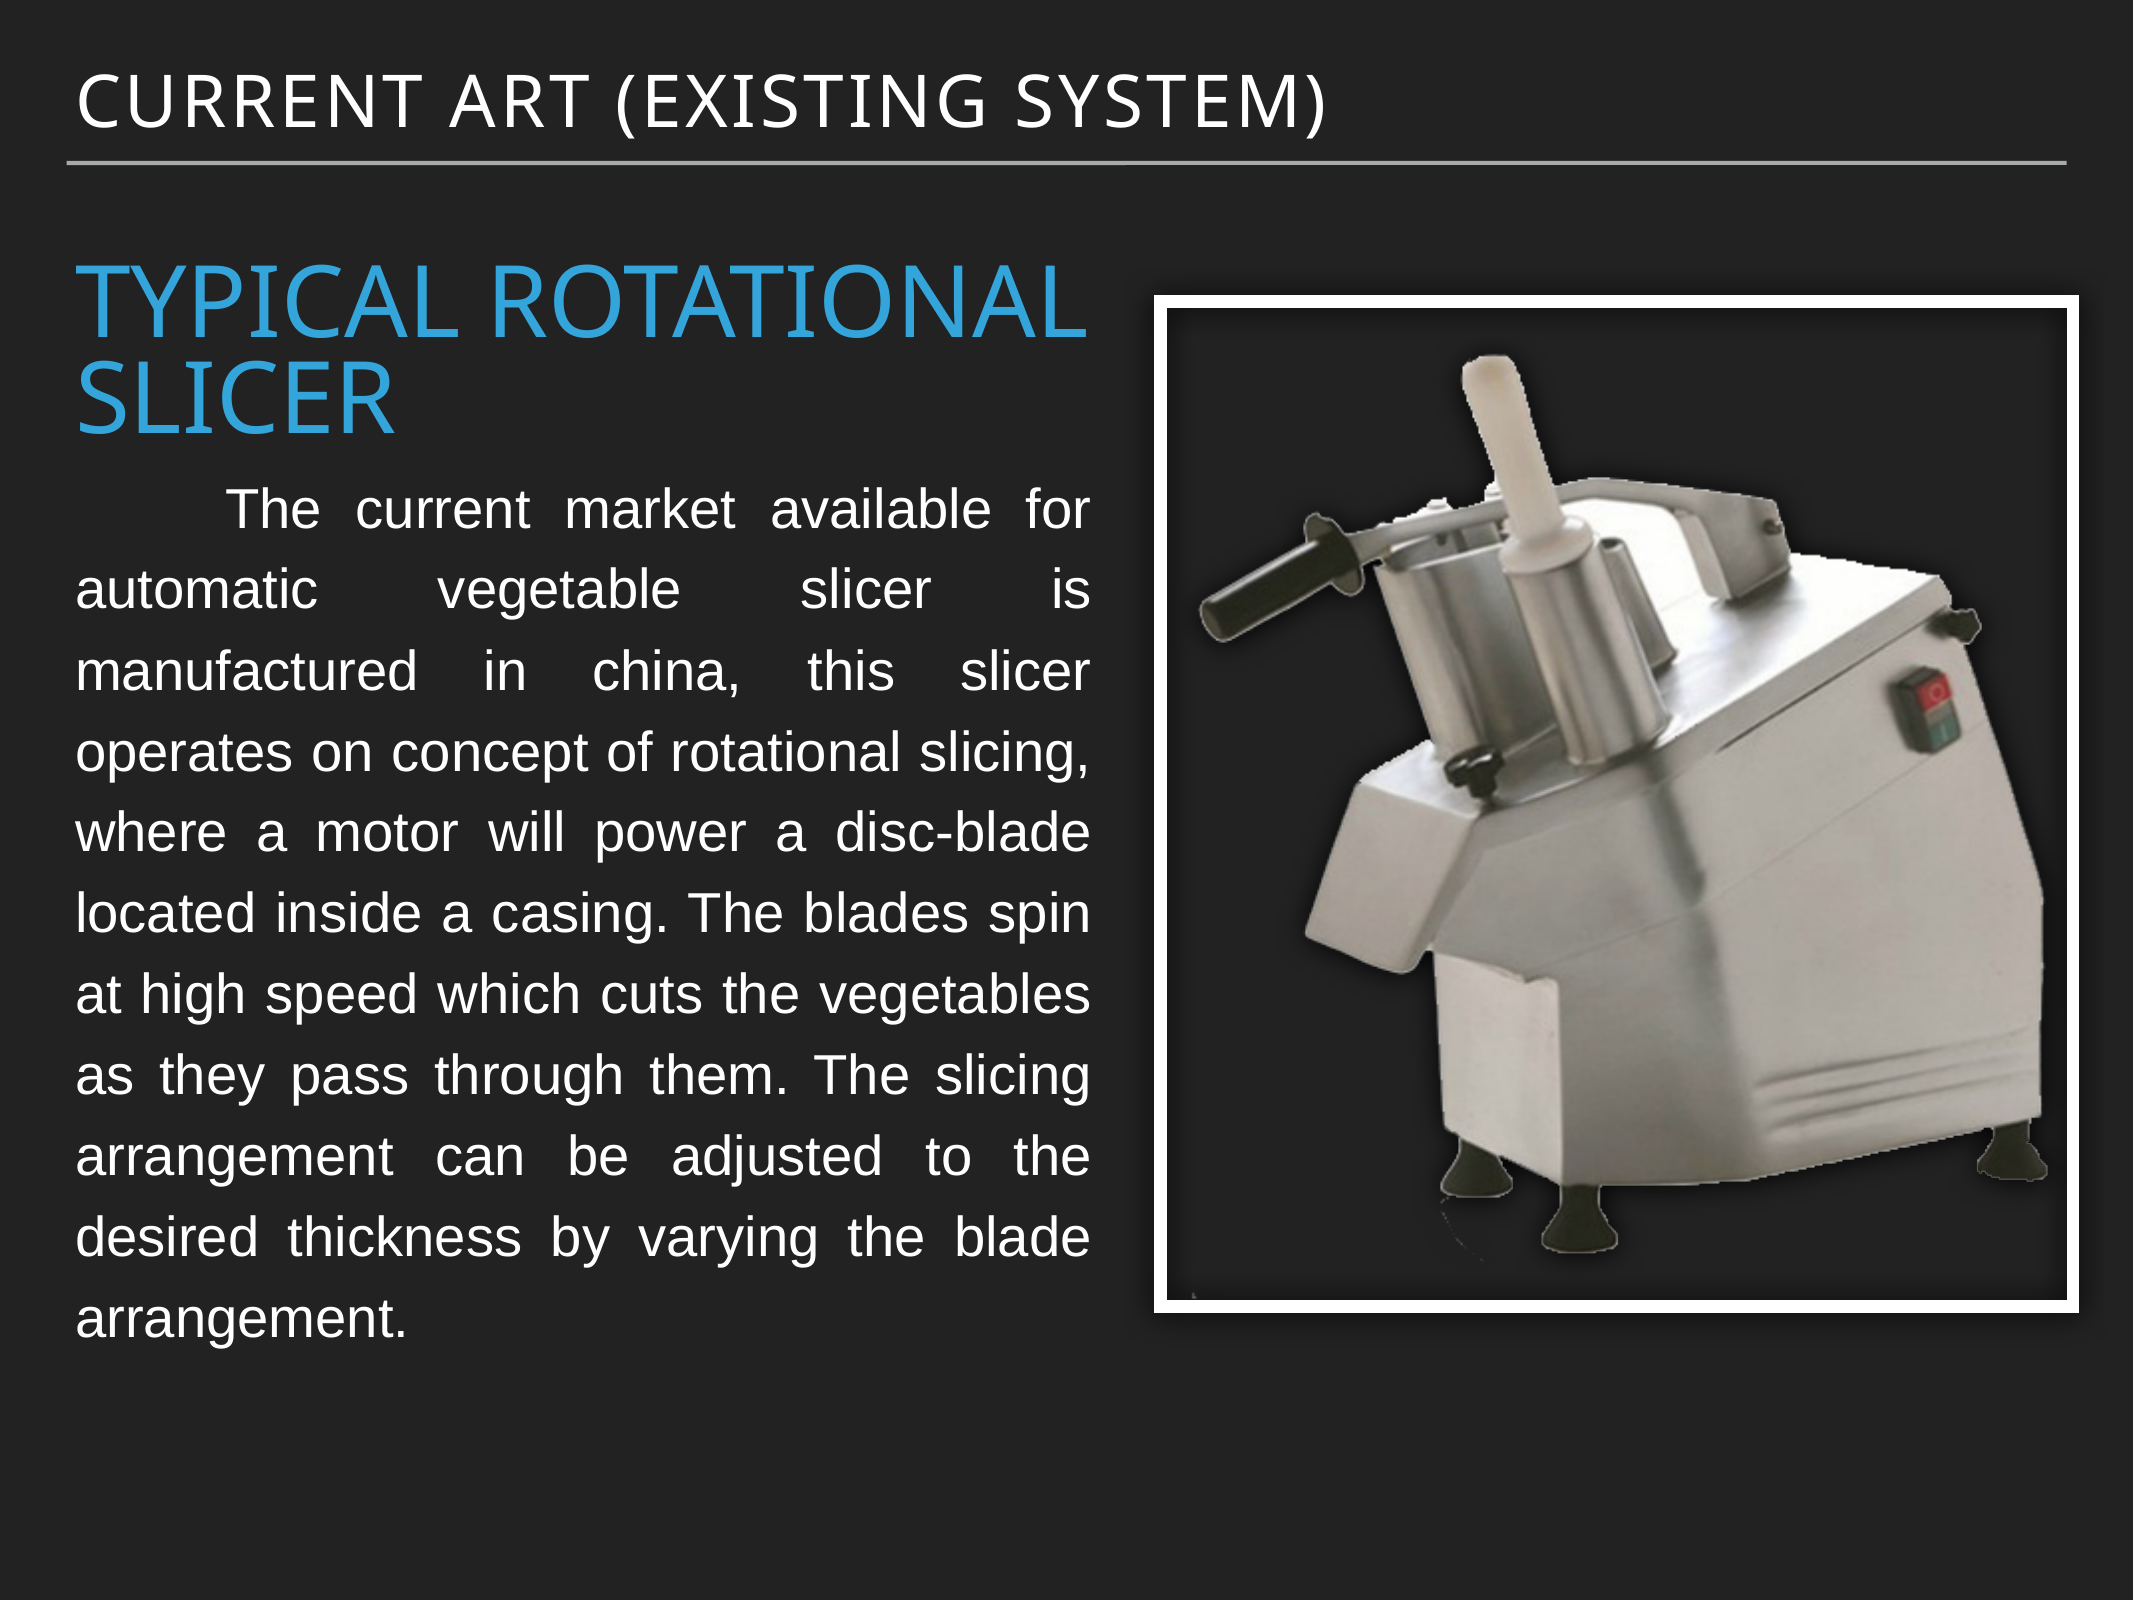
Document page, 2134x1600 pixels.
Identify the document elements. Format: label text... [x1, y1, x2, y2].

picture [1166, 307, 2067, 1301]
list The current market available for automatic vegetable slicer is manufactured in china, this slicer operates on concept of rotational slicing, where a motor will power a disc-blade located inside a casing. The blades spin at high speed which cuts the vegetables as they pass through them. The slicing arrangement can be adjusted to the desired thickness by varying the blade arrangement. [66, 449, 1101, 1453]
title TYPICAL ROTATIONAL SLICER [66, 251, 1101, 372]
list CURRENT ART (EXISTING SYSTEM) [66, 47, 1901, 151]
